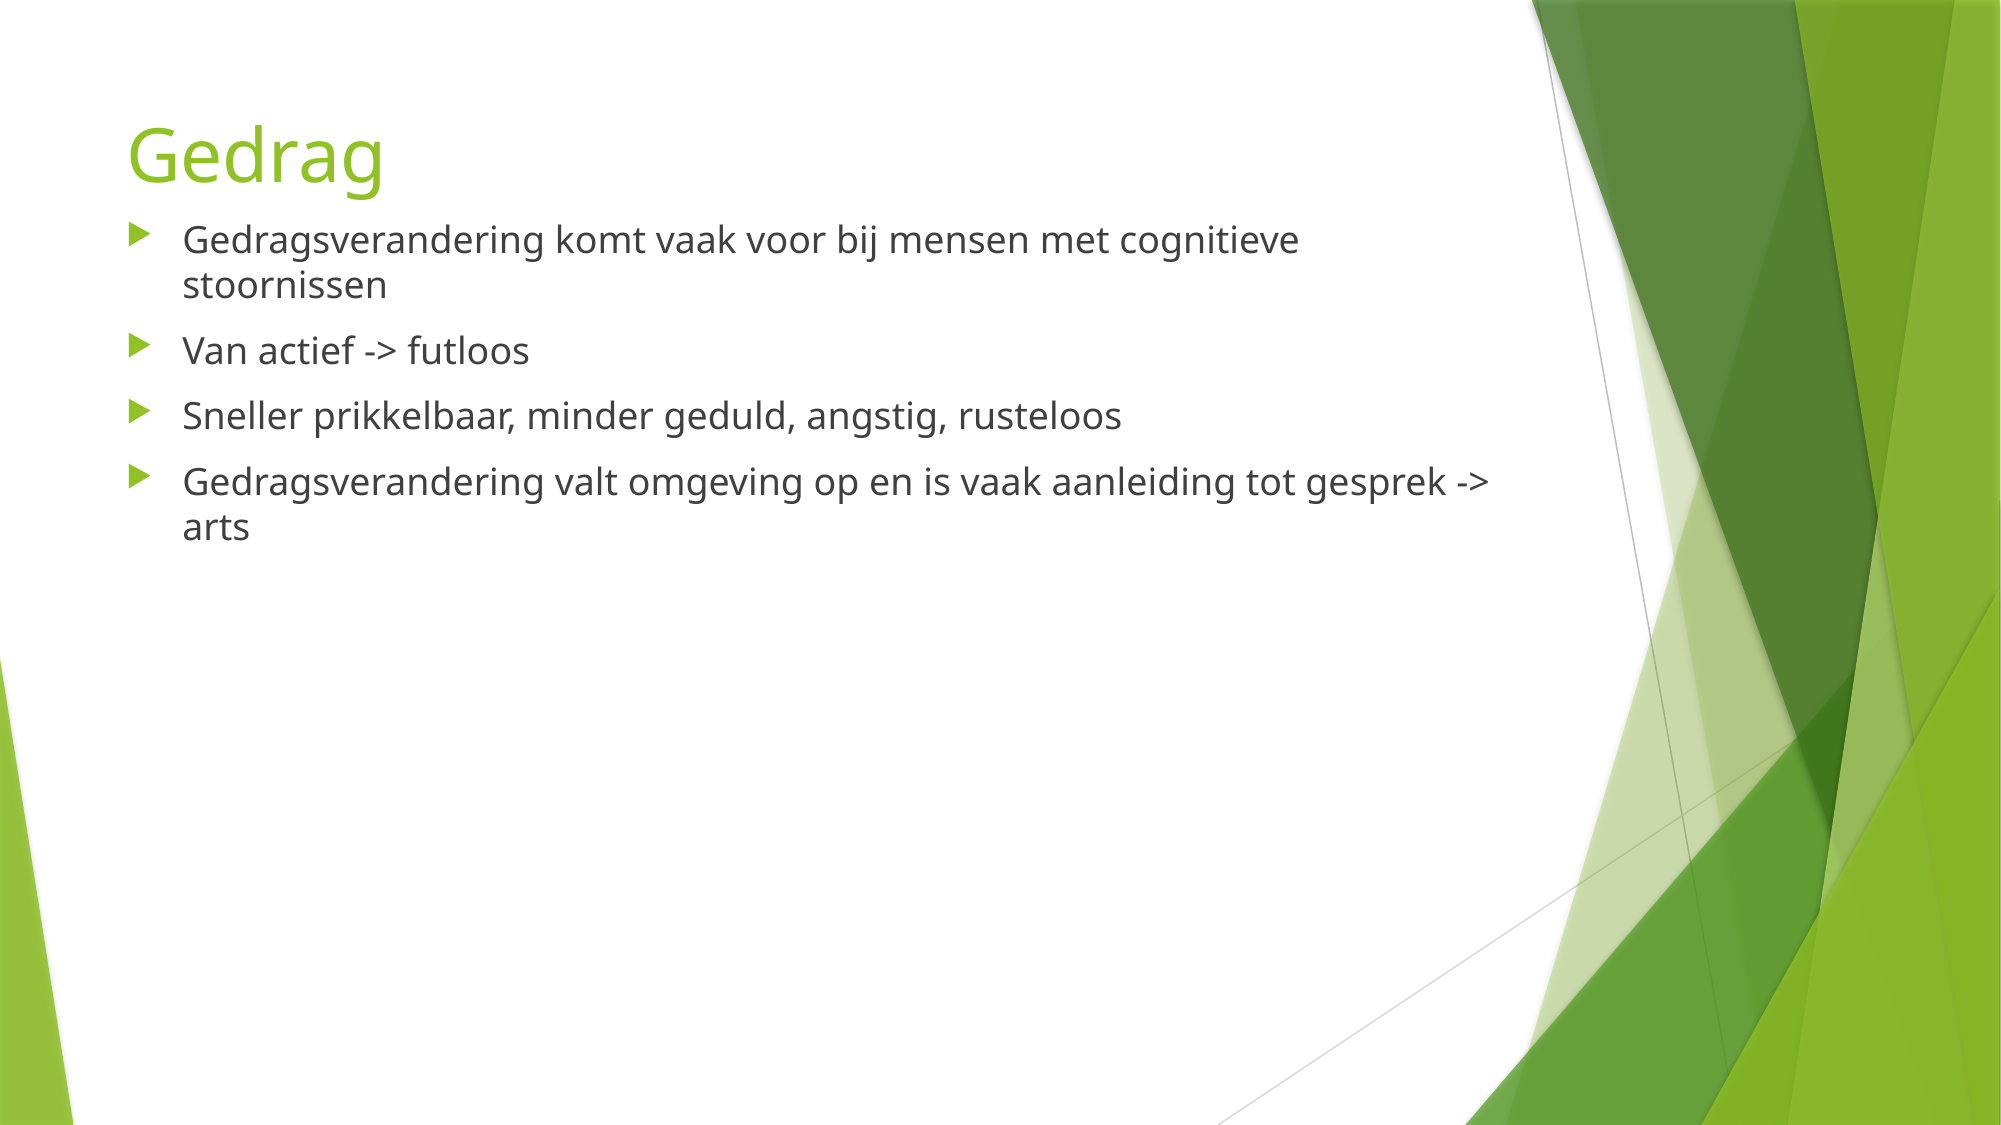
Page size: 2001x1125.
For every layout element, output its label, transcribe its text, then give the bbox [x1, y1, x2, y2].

title Gedrag [111, 99, 1522, 208]
list Gedragsverandering komt vaak voor bij mensen met cognitieve stoornissen Van actief -> futloos Sneller prikkelbaar, minder geduld, angstig, rusteloos Gedragsverandering valt omgeving op en is vaak aanleiding tot gesprek -> arts [111, 208, 1522, 845]
